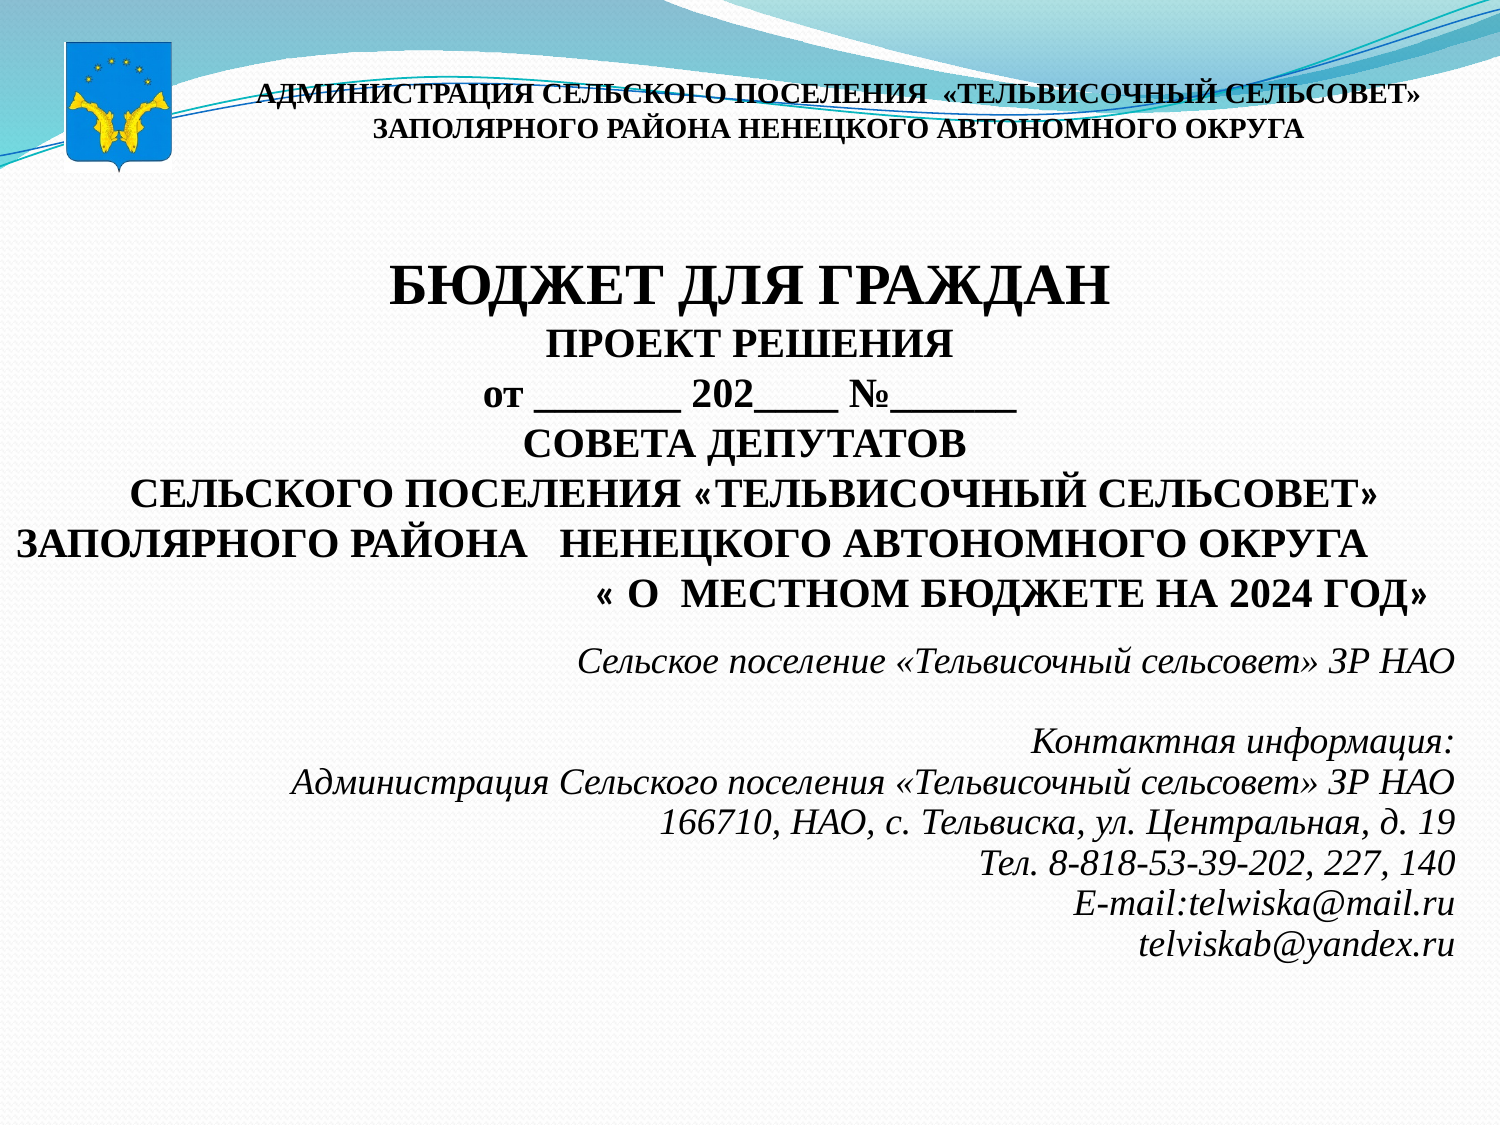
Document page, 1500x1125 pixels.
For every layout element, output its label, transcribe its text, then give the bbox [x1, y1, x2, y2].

picture [64, 42, 172, 173]
text_box АДМИНИСТРАЦИЯ СЕЛЬСКОГО ПОСЕЛЕНИЯ «ТЕЛЬВИСОЧНЫЙ СЕЛЬСОВЕТ» ЗАПОЛЯРНОГО РАЙОНА НЕНЕЦКОГО АВТОНОМНОГО ОКРУГА [206, 66, 1471, 152]
text_box БЮДЖЕТ ДЛЯ ГРАЖДАН ПРОЕКТ РЕШЕНИЯ от _______ 202____ №______ СОВЕТА ДЕПУТАТОВ СЕЛЬСКОГО ПОСЕЛЕНИЯ «ТЕЛЬВИСОЧНЫЙ СЕЛЬСОВЕТ» ЗАПОЛЯРНОГО РАЙОНА НЕНЕЦКОГО АВТОНОМНОГО ОКРУГА « О МЕСТНОМ БЮДЖЕТЕ НА 2024 ГОД» [0, 238, 1500, 674]
text_box Сельское поселение «Тельвисочный сельсовет» ЗР НАО Контактная информация: Администрация Сельского поселения «Тельвисочный сельсовет» ЗР НАО 166710, НАО, с. Тельвиска, ул. Центральная, д. 19 Тел. 8-818-53-39-202, 227, 140 E-mail:telwiska@mail.ru telviskab@yandex.ru [206, 633, 1471, 972]
